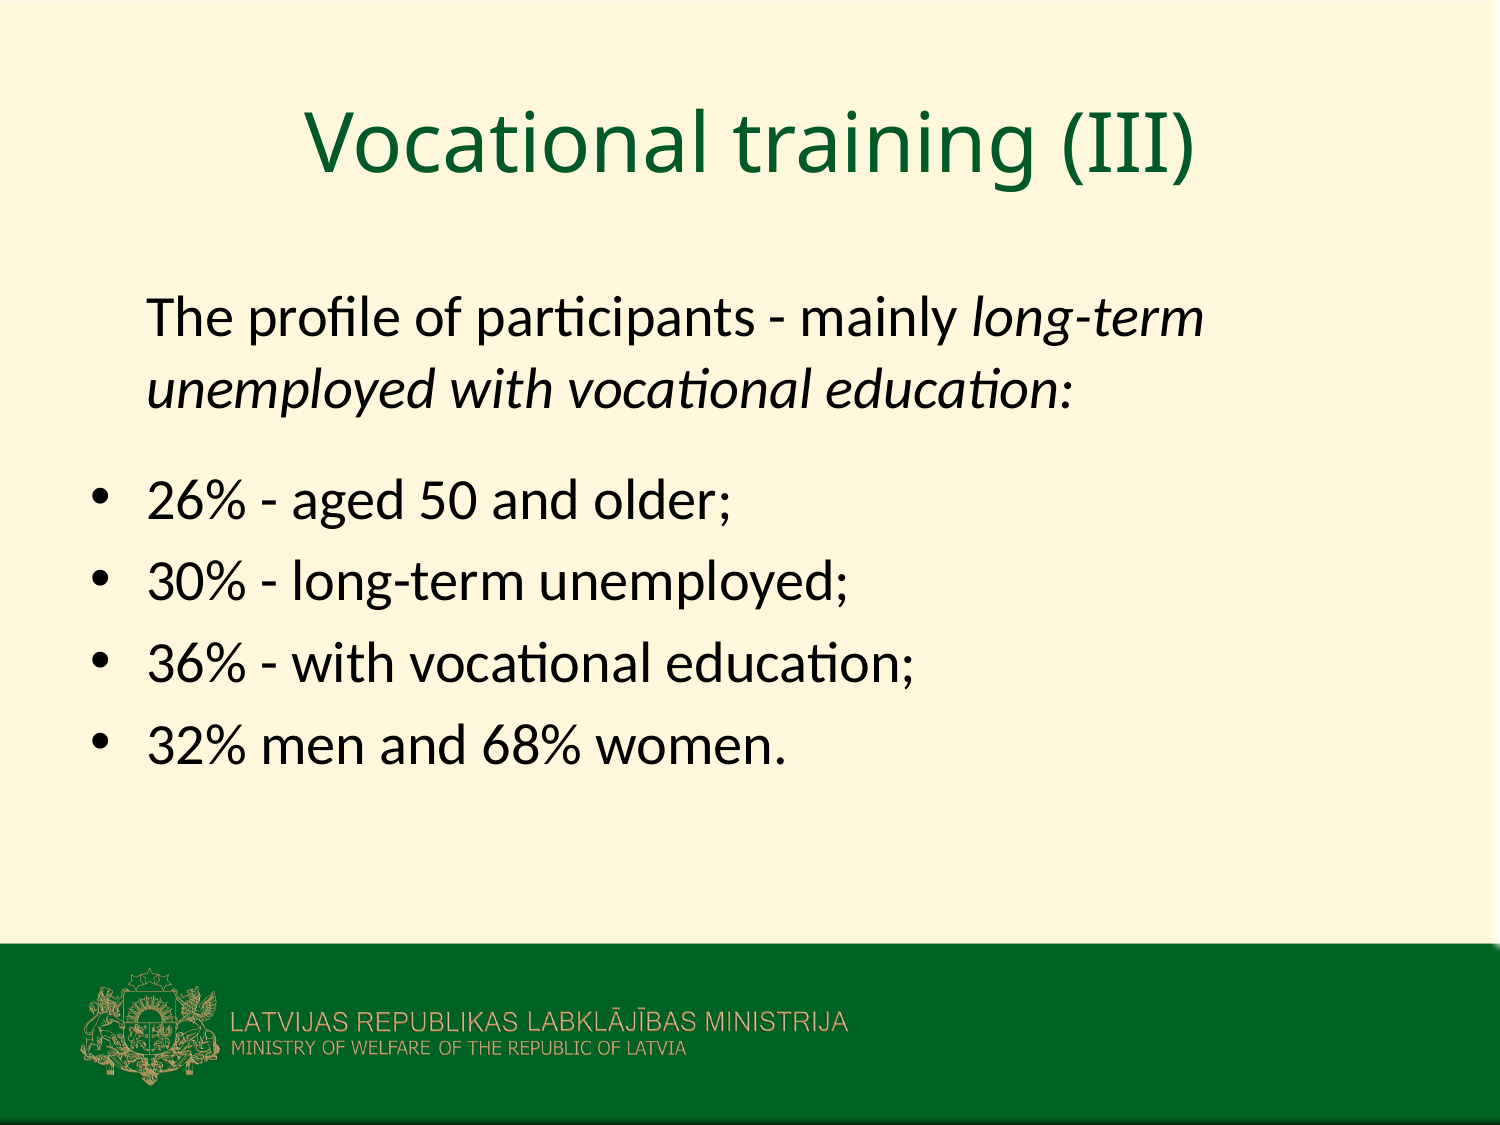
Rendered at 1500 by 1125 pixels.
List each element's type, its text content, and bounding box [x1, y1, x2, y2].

list The profile of participants - mainly long-term unemployed with vocational education: 26% - aged 50 and older; 30% - long-term unemployed; 36% - with vocational education; 32% men and 68% women. [74, 262, 1426, 1006]
picture [0, 0, 1500, 1125]
title Vocational training (III) [74, 44, 1426, 233]
